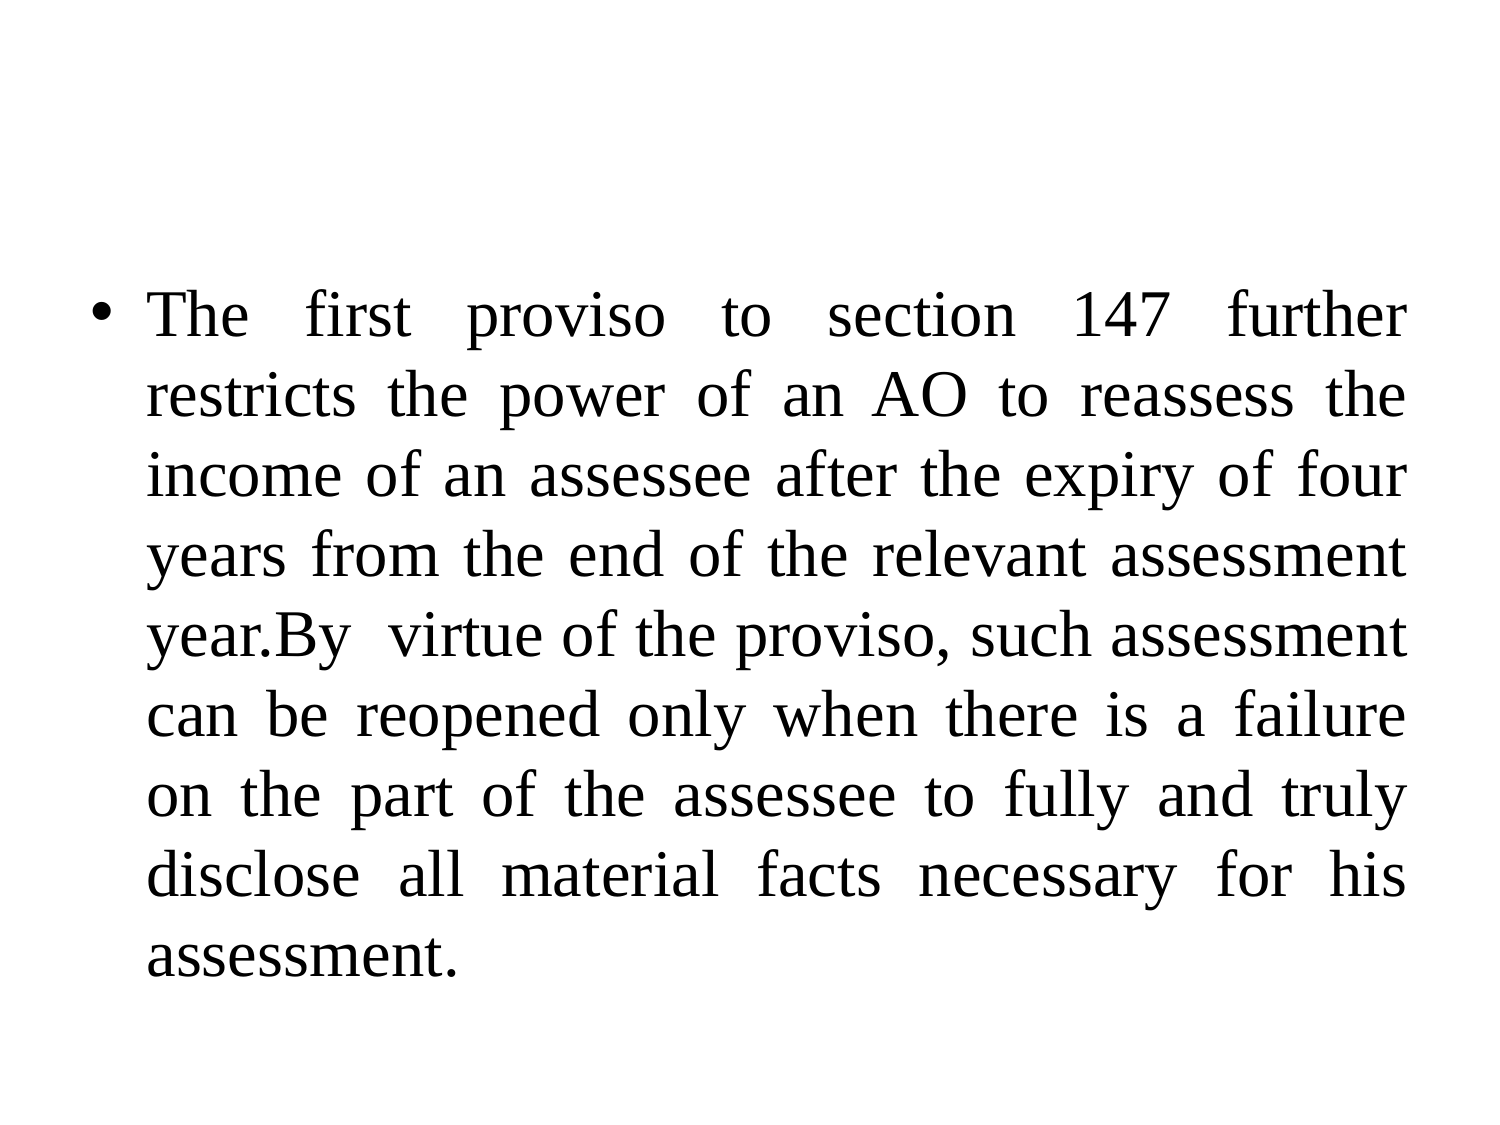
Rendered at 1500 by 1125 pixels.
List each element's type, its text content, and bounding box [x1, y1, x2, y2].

list The first proviso to section 147 further restricts the power of an AO to reassess the income of an assessee after the expiry of four years from the end of the relevant assessment year.By virtue of the proviso, such assessment can be reopened only when there is a failure on the part of the assessee to fully and truly disclose all material facts necessary for his assessment. [75, 262, 1425, 1005]
